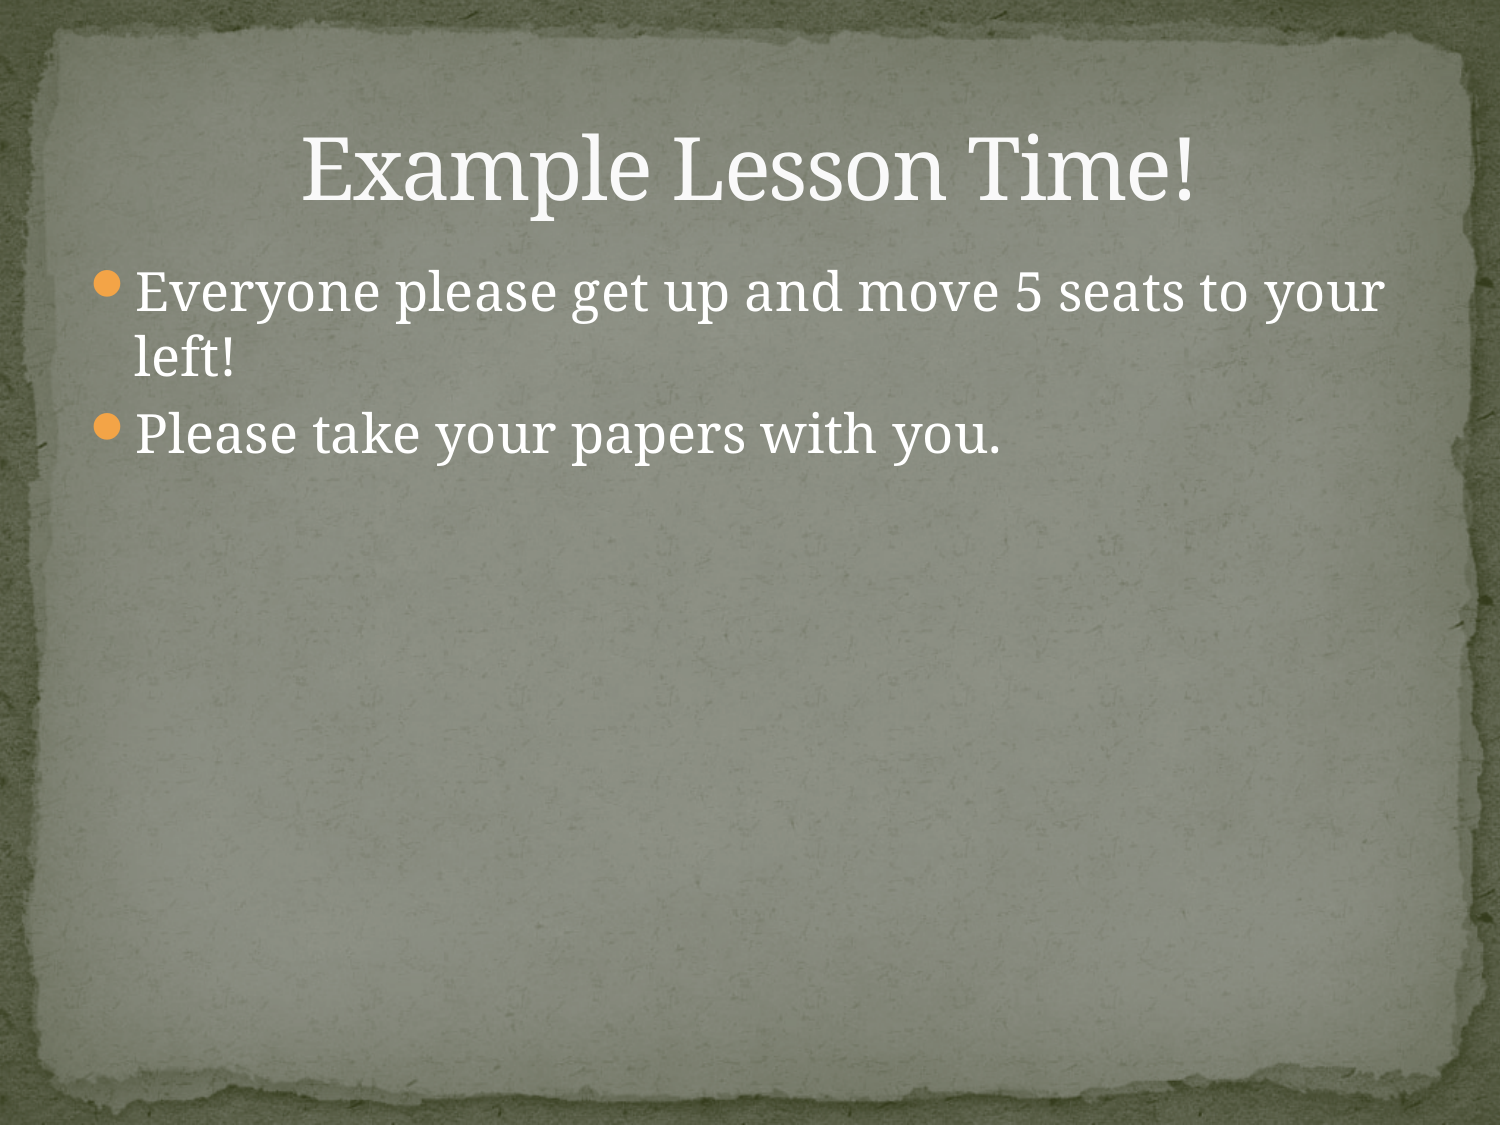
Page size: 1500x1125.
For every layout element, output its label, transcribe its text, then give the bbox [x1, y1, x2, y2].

list Everyone please get up and move 5 seats to your left! Please take your papers with you. [75, 249, 1425, 1000]
title Example Lesson Time! [74, 24, 1425, 225]
